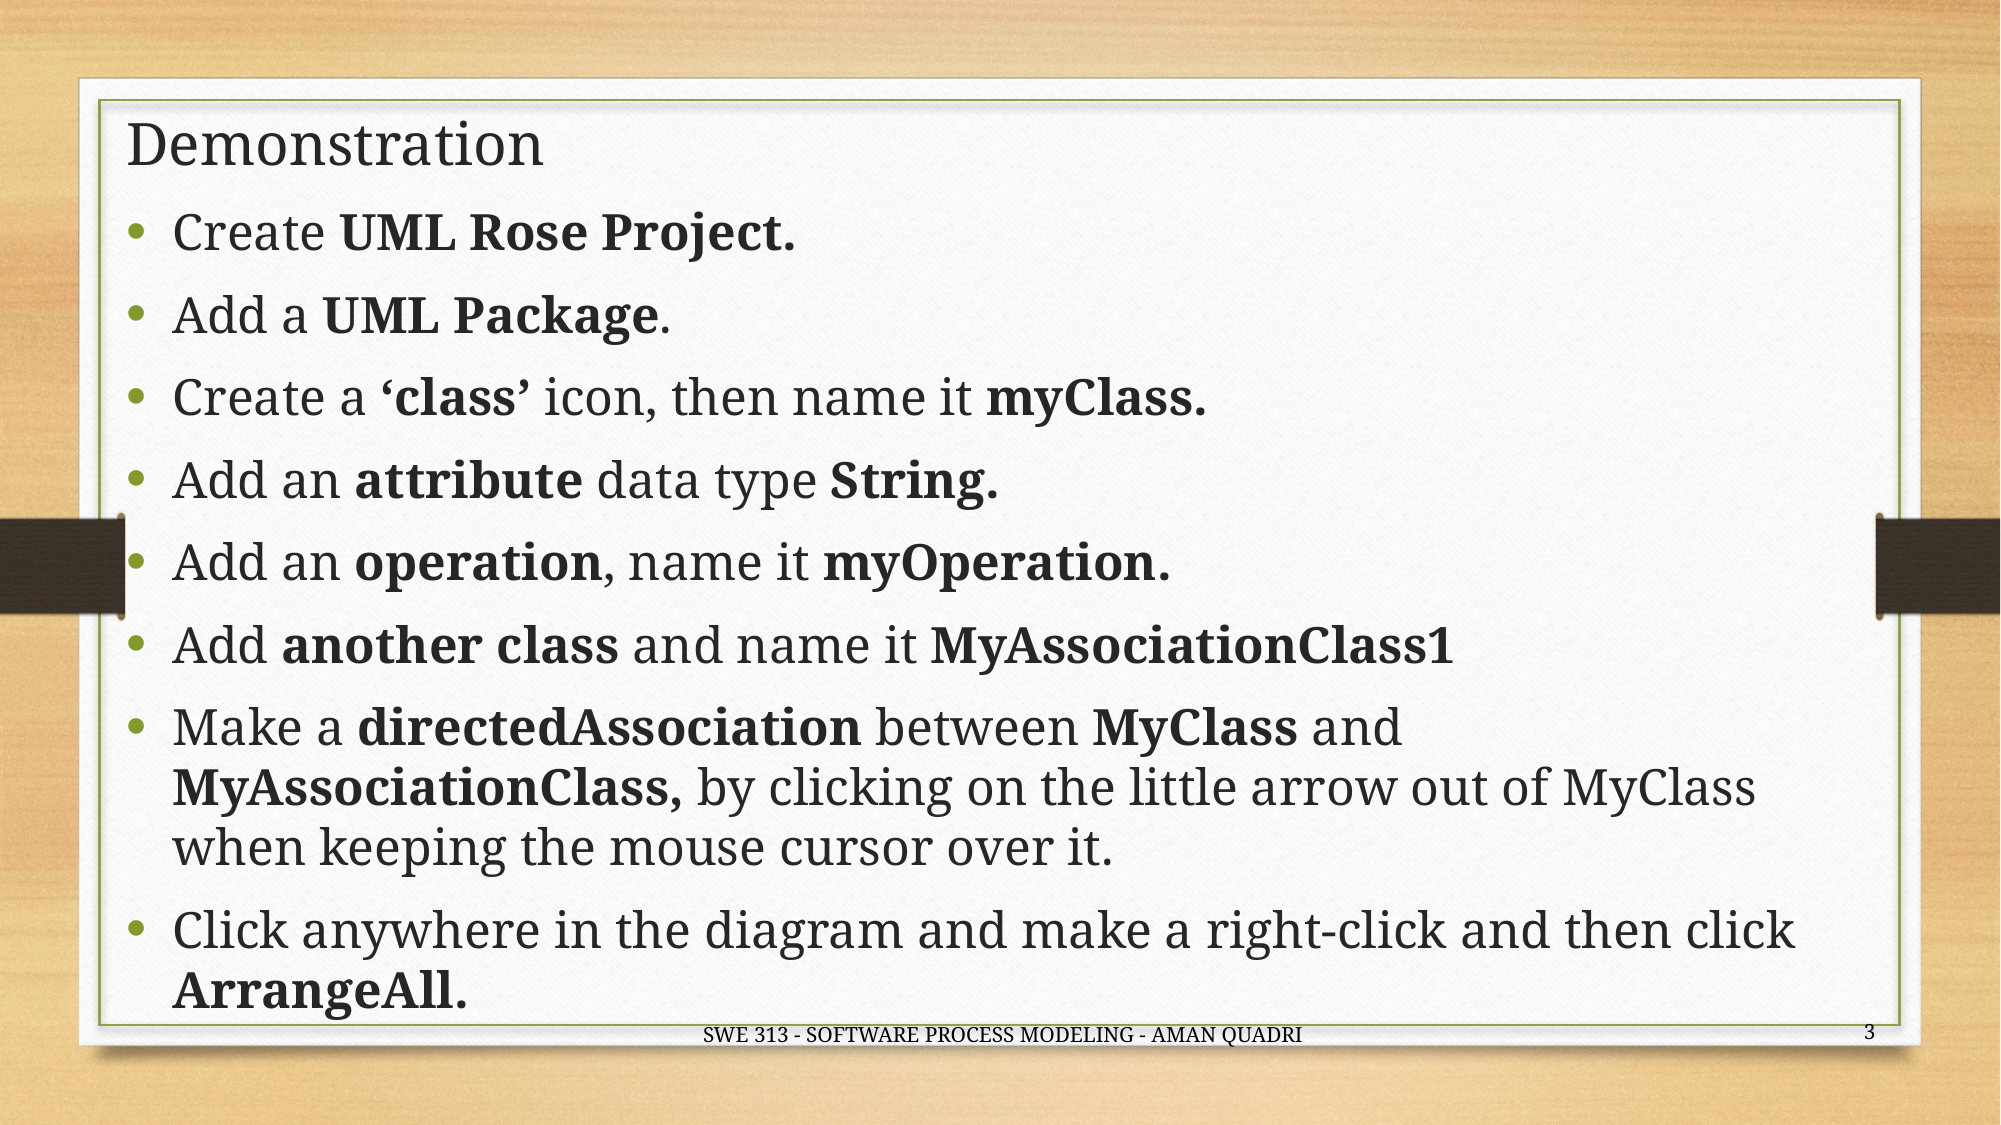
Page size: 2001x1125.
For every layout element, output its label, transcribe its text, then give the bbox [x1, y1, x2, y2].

slide_number 3 [1801, 1010, 1891, 1056]
title Demonstration [110, 99, 1895, 185]
picture [0, 0, 2001, 1125]
footer SWE 313 - SOFTWARE PROCESS MODELING - AMAN QUADRI [403, 1020, 1602, 1049]
list Create UML Rose Project. Add a UML Package. Create a ‘class’ icon, then name it myClass. Add an attribute data type String. Add an operation, name it myOperation. Add another class and name it MyAssociationClass1 Make a directedAssociation between MyClass and MyAssociationClass, by clicking on the little arrow out of MyClass when keeping the mouse cursor over it. Click anywhere in the diagram and make a right-click and then click ArrangeAll. [110, 193, 1895, 1012]
